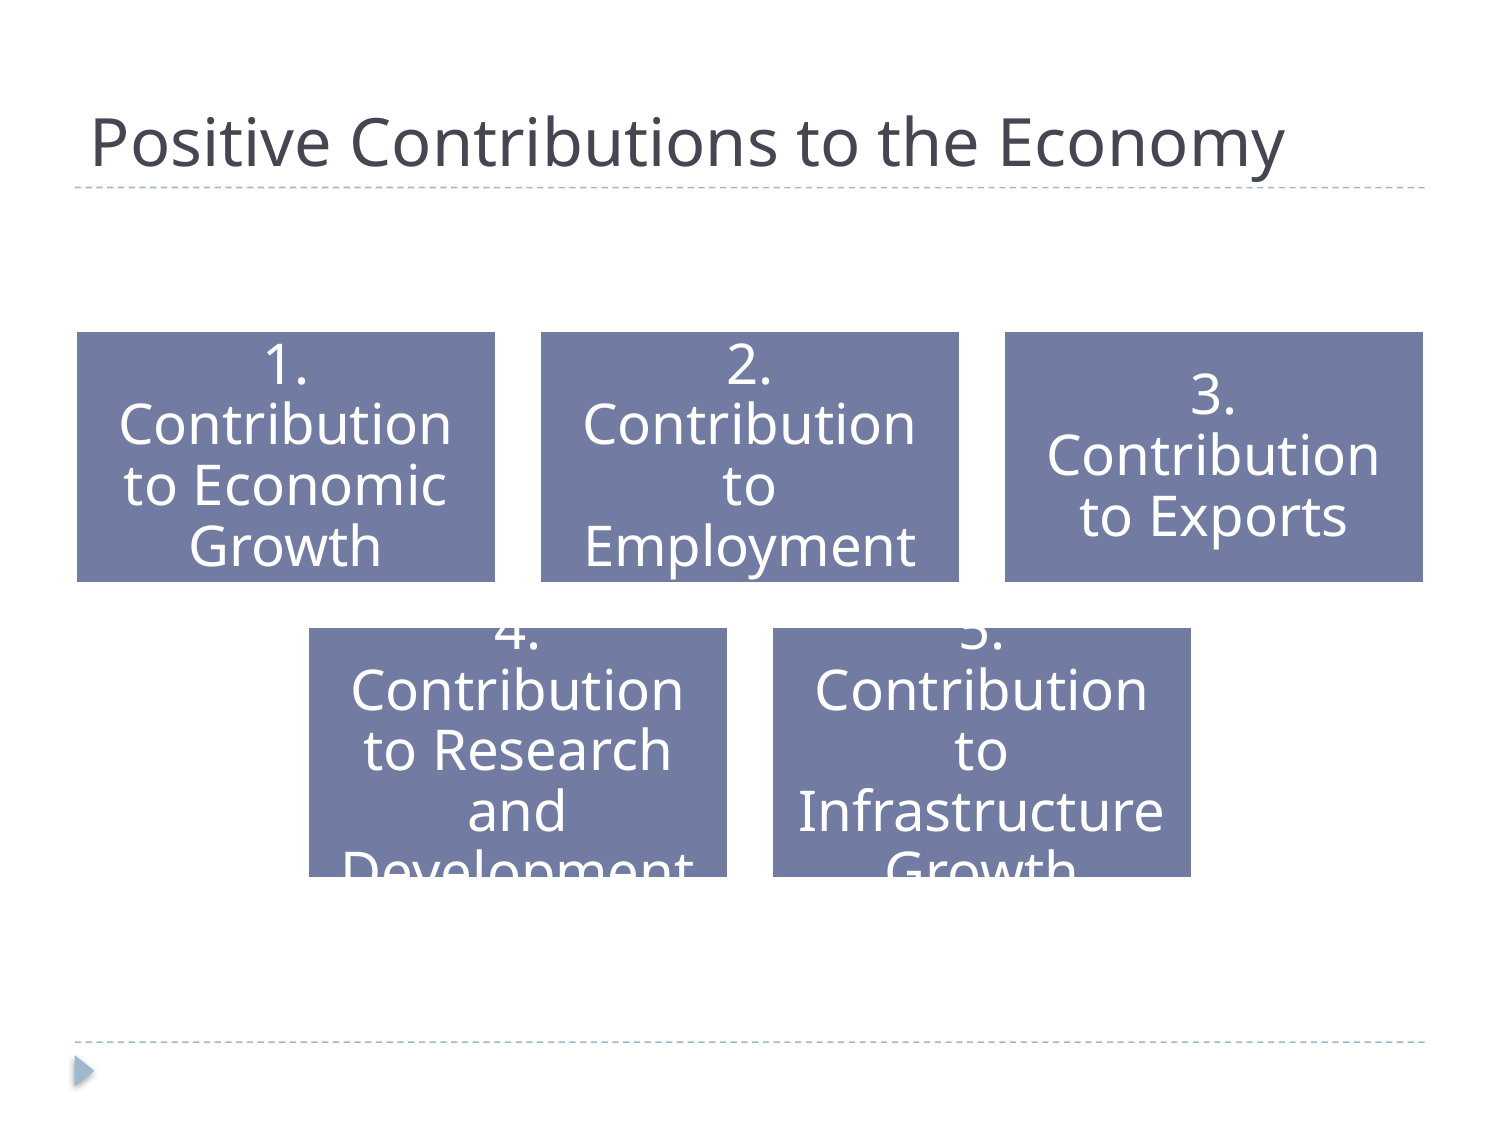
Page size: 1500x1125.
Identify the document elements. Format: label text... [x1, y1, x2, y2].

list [74, 199, 1426, 1011]
title Positive Contributions to the Economy [75, 24, 1425, 188]
